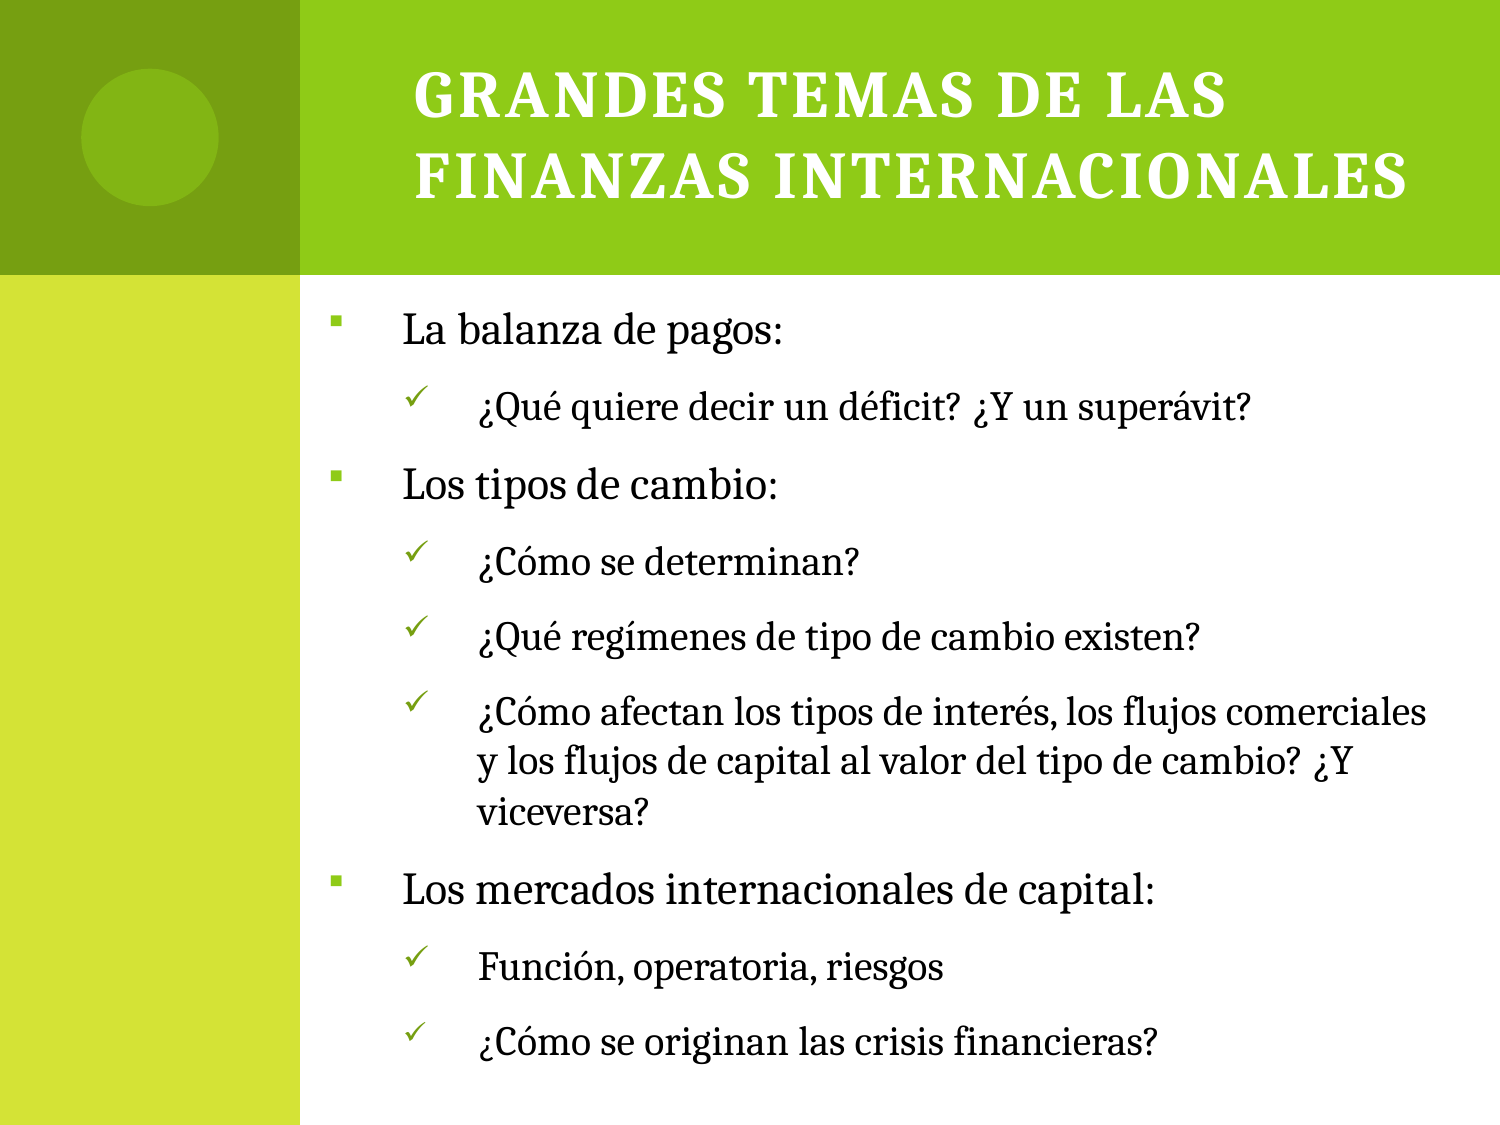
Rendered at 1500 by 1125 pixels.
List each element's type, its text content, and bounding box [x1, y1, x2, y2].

list La balanza de pagos: ¿Qué quiere decir un déficit? ¿Y un superávit? Los tipos de cambio: ¿Cómo se determinan? ¿Qué regímenes de tipo de cambio existen? ¿Cómo afectan los tipos de interés, los flujos comerciales y los flujos de capital al valor del tipo de cambio? ¿Y viceversa? Los mercados internacionales de capital: Función, operatoria, riesgos ¿Cómo se originan las crisis financieras? [312, 290, 1447, 1083]
title Grandes temas de las finanzas internacionales [399, 37, 1425, 225]
